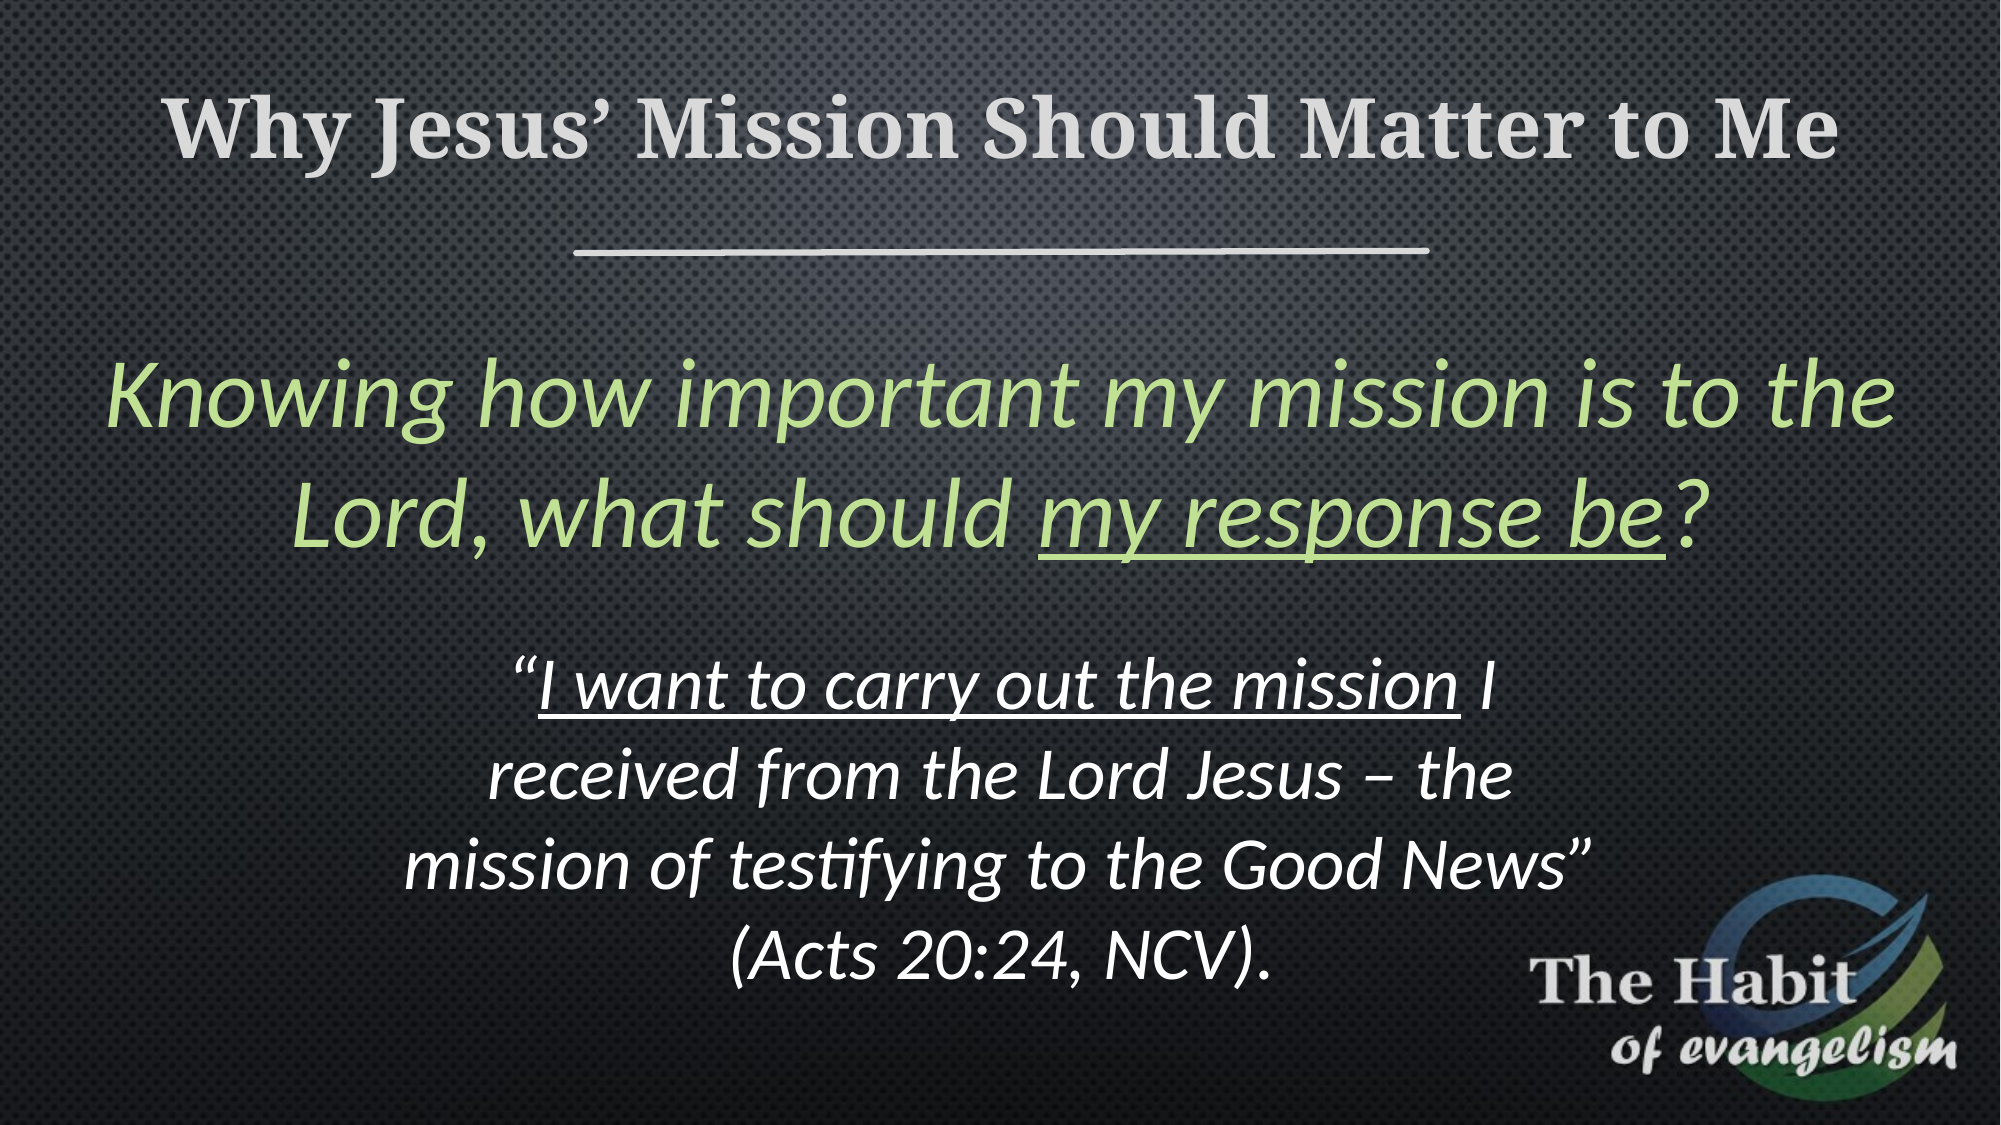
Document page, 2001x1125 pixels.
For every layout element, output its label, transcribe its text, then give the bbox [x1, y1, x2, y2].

text_box Knowing how important my mission is to the Lord, what should my response be? [70, 320, 1933, 575]
picture [0, 0, 2001, 1125]
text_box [575, 250, 1427, 254]
text_box “I want to carry out the mission I received from the Lord Jesus – the mission of testifying to the Good News” (Acts 20:24, NCV). [359, 626, 1644, 1002]
text_box Why Jesus’ Mission Should Matter to Me [23, 67, 1980, 183]
